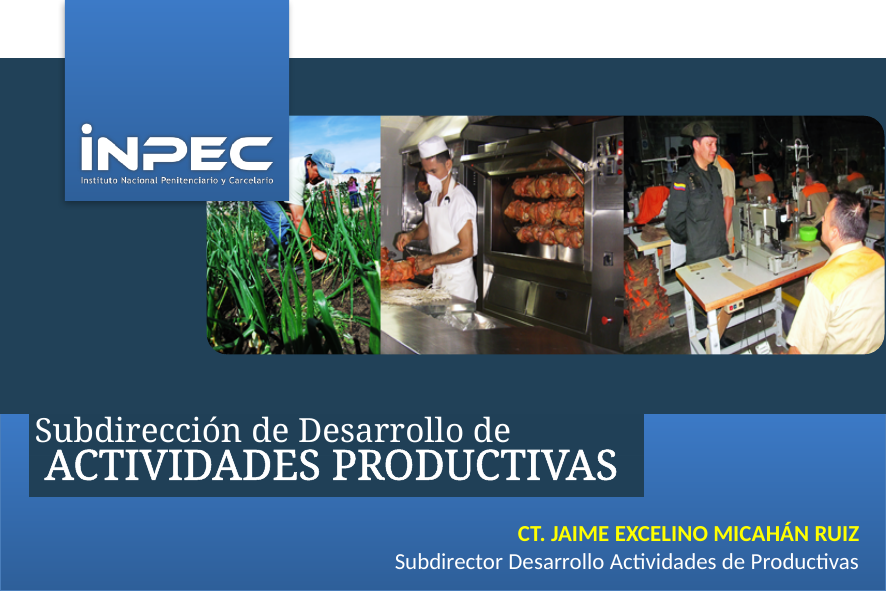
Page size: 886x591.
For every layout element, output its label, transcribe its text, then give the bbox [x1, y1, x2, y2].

text_box [0, 421, 886, 591]
text_box [64, 0, 290, 57]
text_box [0, 0, 62, 57]
text_box [291, 0, 886, 58]
picture [0, 58, 886, 497]
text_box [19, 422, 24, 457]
text_box CT. JAIME EXCELINO MICAHÁN RUIZ Subdirector Desarrollo Actividades de Productivas [336, 514, 869, 578]
